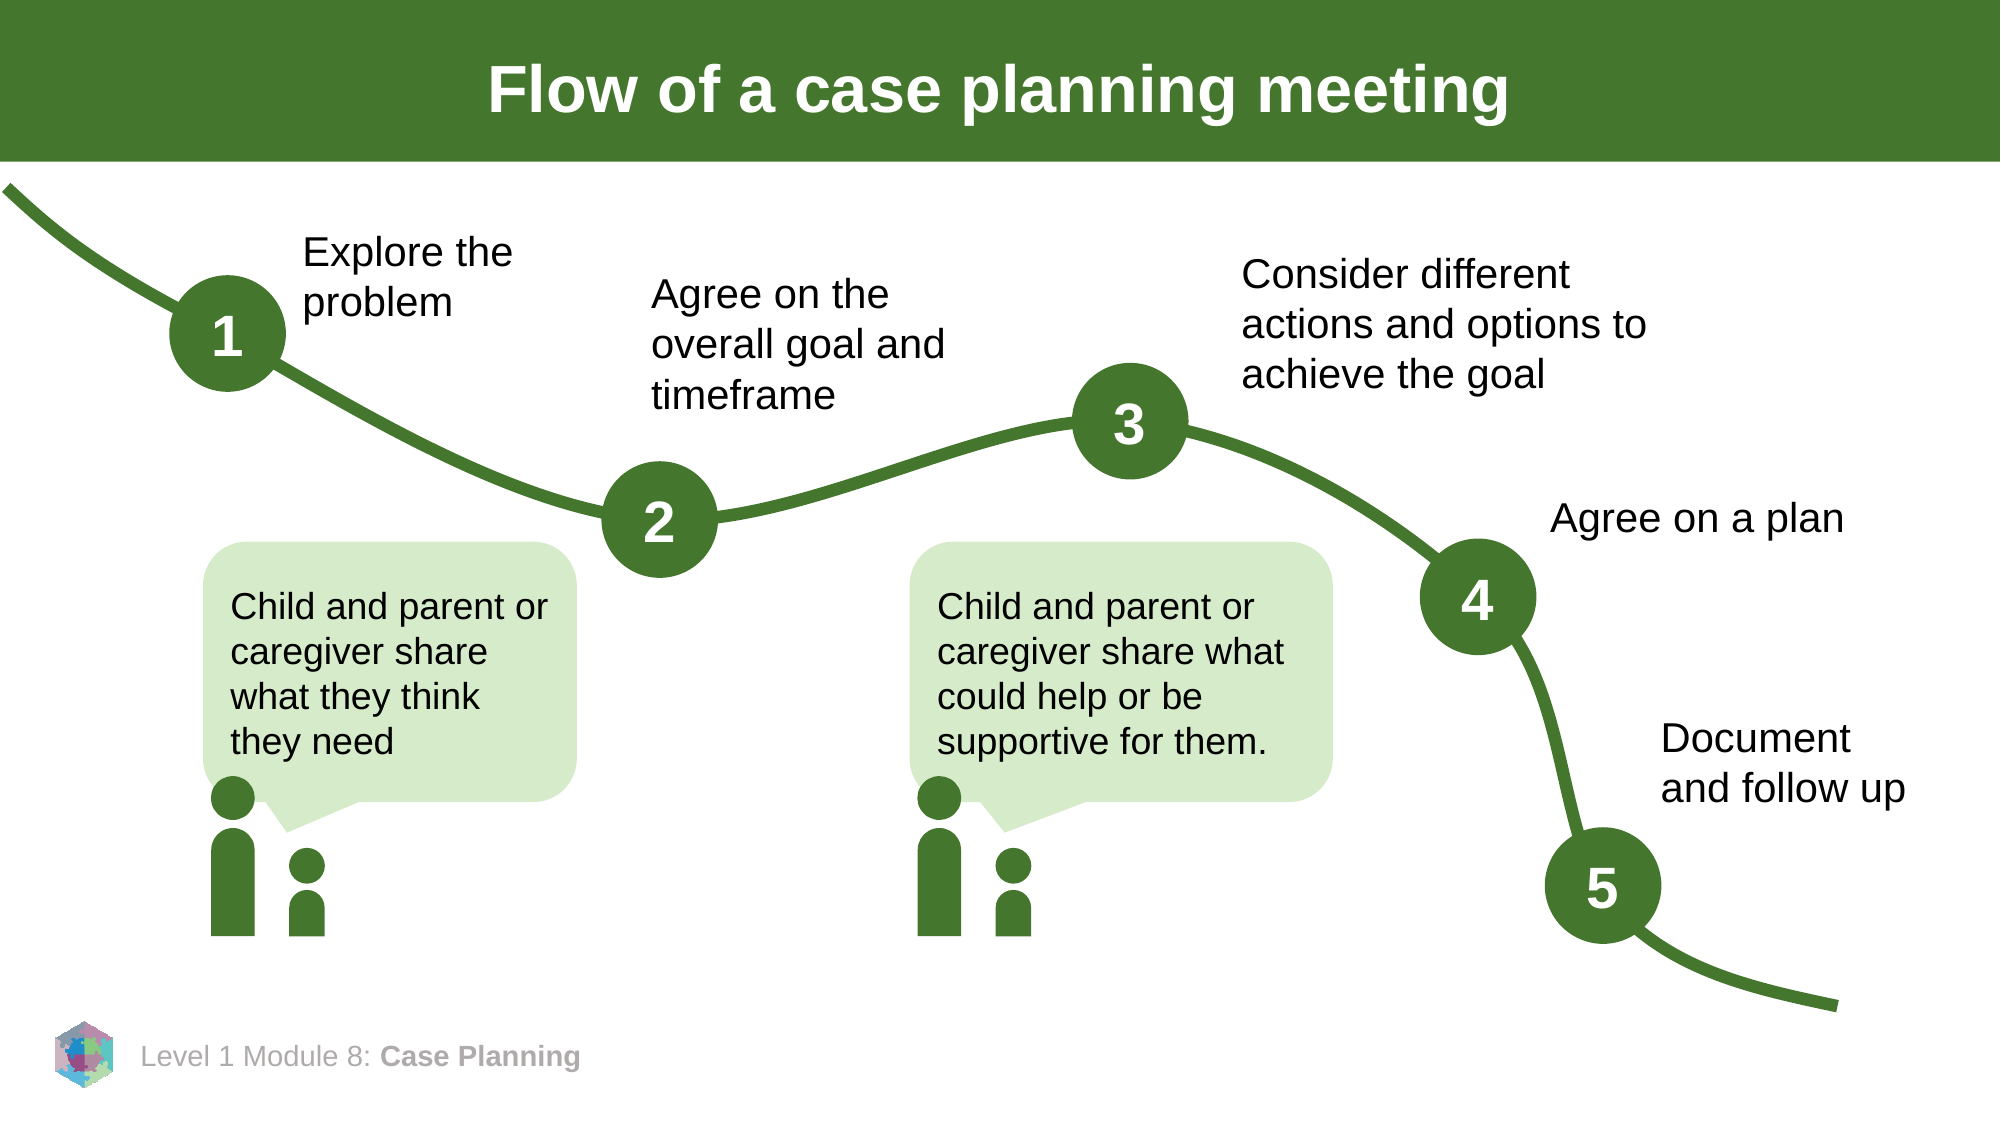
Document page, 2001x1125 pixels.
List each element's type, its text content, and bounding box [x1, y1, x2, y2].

text_box [278, 332, 632, 513]
picture [55, 1021, 113, 1088]
text_box Agree on a plan [1535, 483, 1913, 548]
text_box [210, 776, 325, 937]
text_box Consider different actions and options to achieve the goal [1226, 239, 1715, 404]
text_box 5 [1543, 826, 1663, 945]
text_box Child and parent or caregiver share what could help or be supportive for them. [908, 540, 1334, 824]
text_box Child and parent or caregiver share what they think they need [201, 540, 578, 818]
text_box Agree on the overall goal and timeframe [636, 259, 1013, 425]
text_box 3 [1070, 361, 1190, 481]
text_box 2 [600, 460, 720, 579]
title Flow of a case planning meeting [137, 19, 1863, 163]
text_box Document and follow up [1645, 702, 1926, 818]
text_box [1640, 922, 1838, 1008]
text_box [718, 422, 1579, 875]
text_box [917, 776, 1032, 937]
text_box 1 [168, 274, 287, 393]
text_box [5, 186, 207, 308]
text_box Explore the problem [287, 217, 600, 332]
text_box 4 [1418, 537, 1538, 657]
text_box [283, 311, 287, 323]
